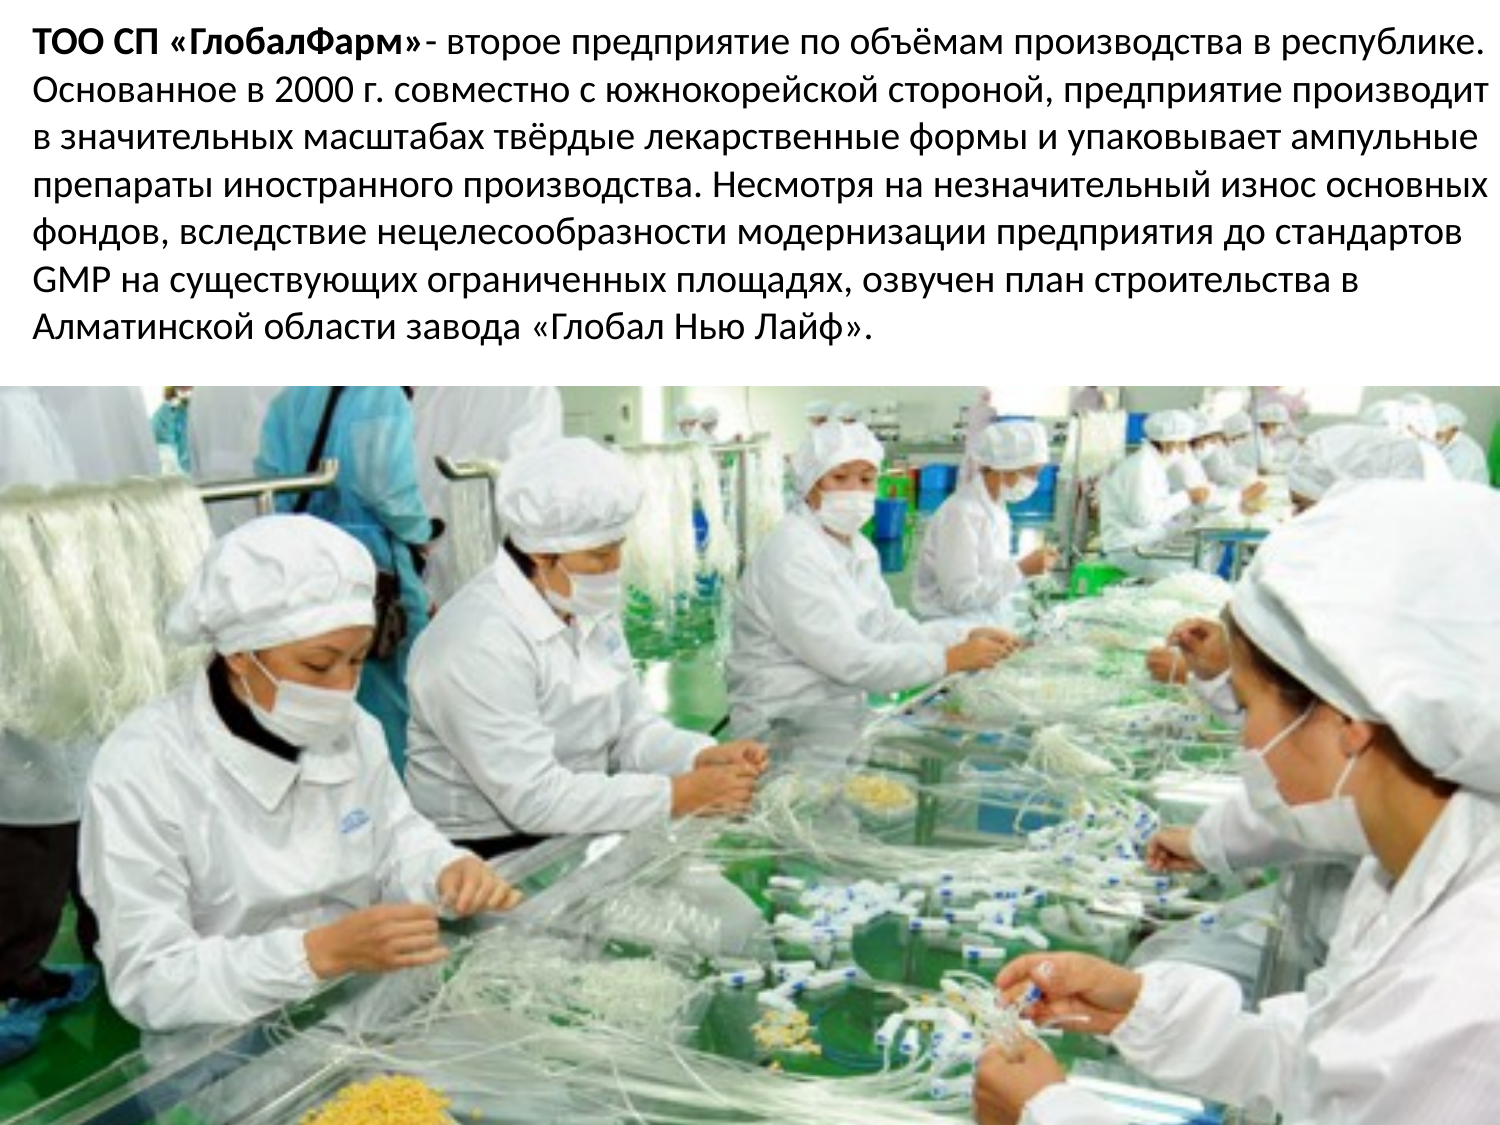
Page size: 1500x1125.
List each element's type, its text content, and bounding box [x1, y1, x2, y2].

text_box ТОО СП «ГлобалФарм»- второе предприятие по объёмам производства в республике. Основанное в 2000 г. совместно с южнокорейской стороной, предприятие производит в значительных масштабах твёрдые лекарственные формы и упаковывает ампульные препараты иностранного производства. Несмотря на незначительный износ основных фондов, вследствие нецелесообразности модернизации предприятия до стандартов GMP на существующих ограниченных площадях, озвучен план строительства в Алматинской области завода «Глобал Нью Лайф». [17, 7, 1500, 356]
picture [0, 386, 1500, 1125]
